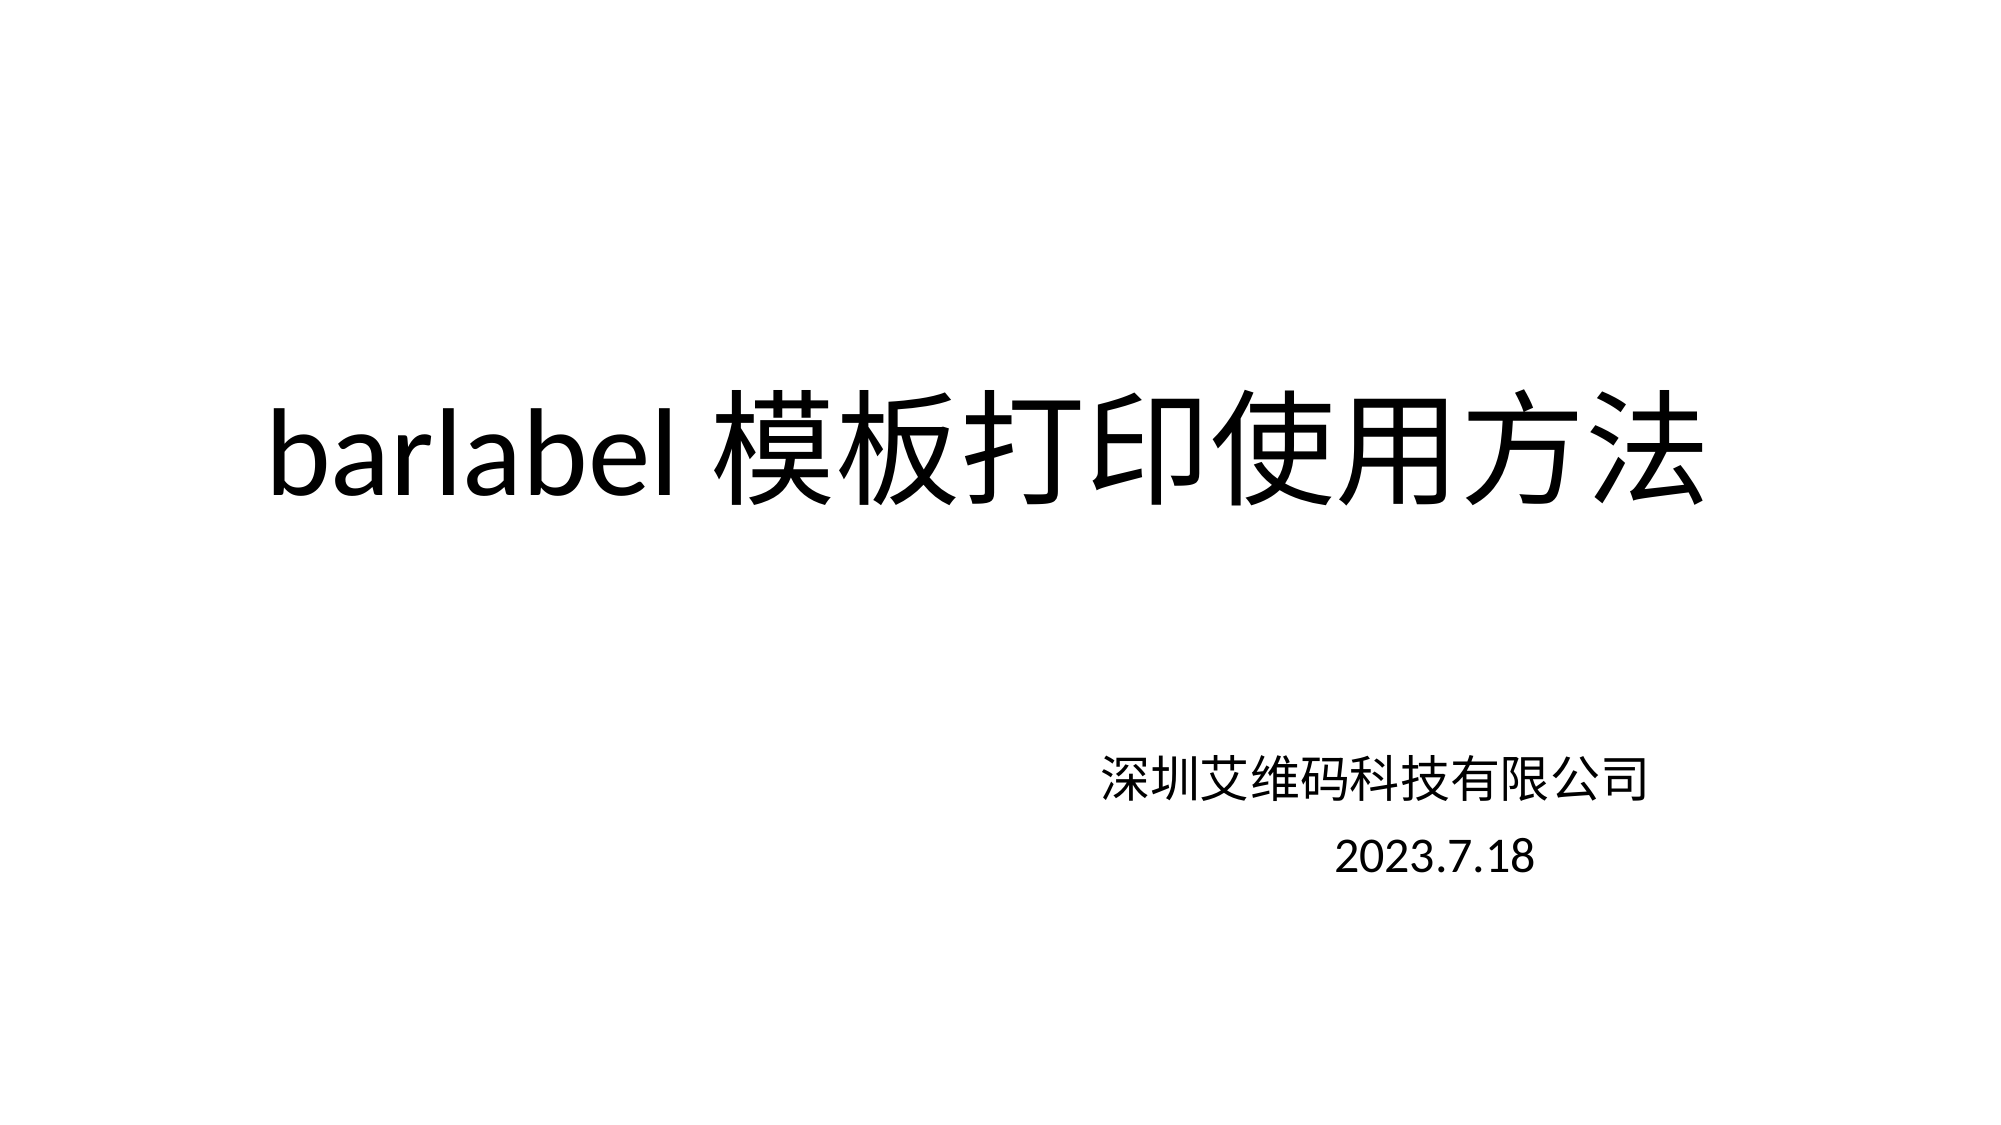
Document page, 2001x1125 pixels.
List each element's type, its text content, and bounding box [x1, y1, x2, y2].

subtitle 深圳艾维码科技有限公司 2023.7.18 [249, 590, 1750, 935]
title barlabel模板打印使用方法 [237, 138, 1738, 531]
